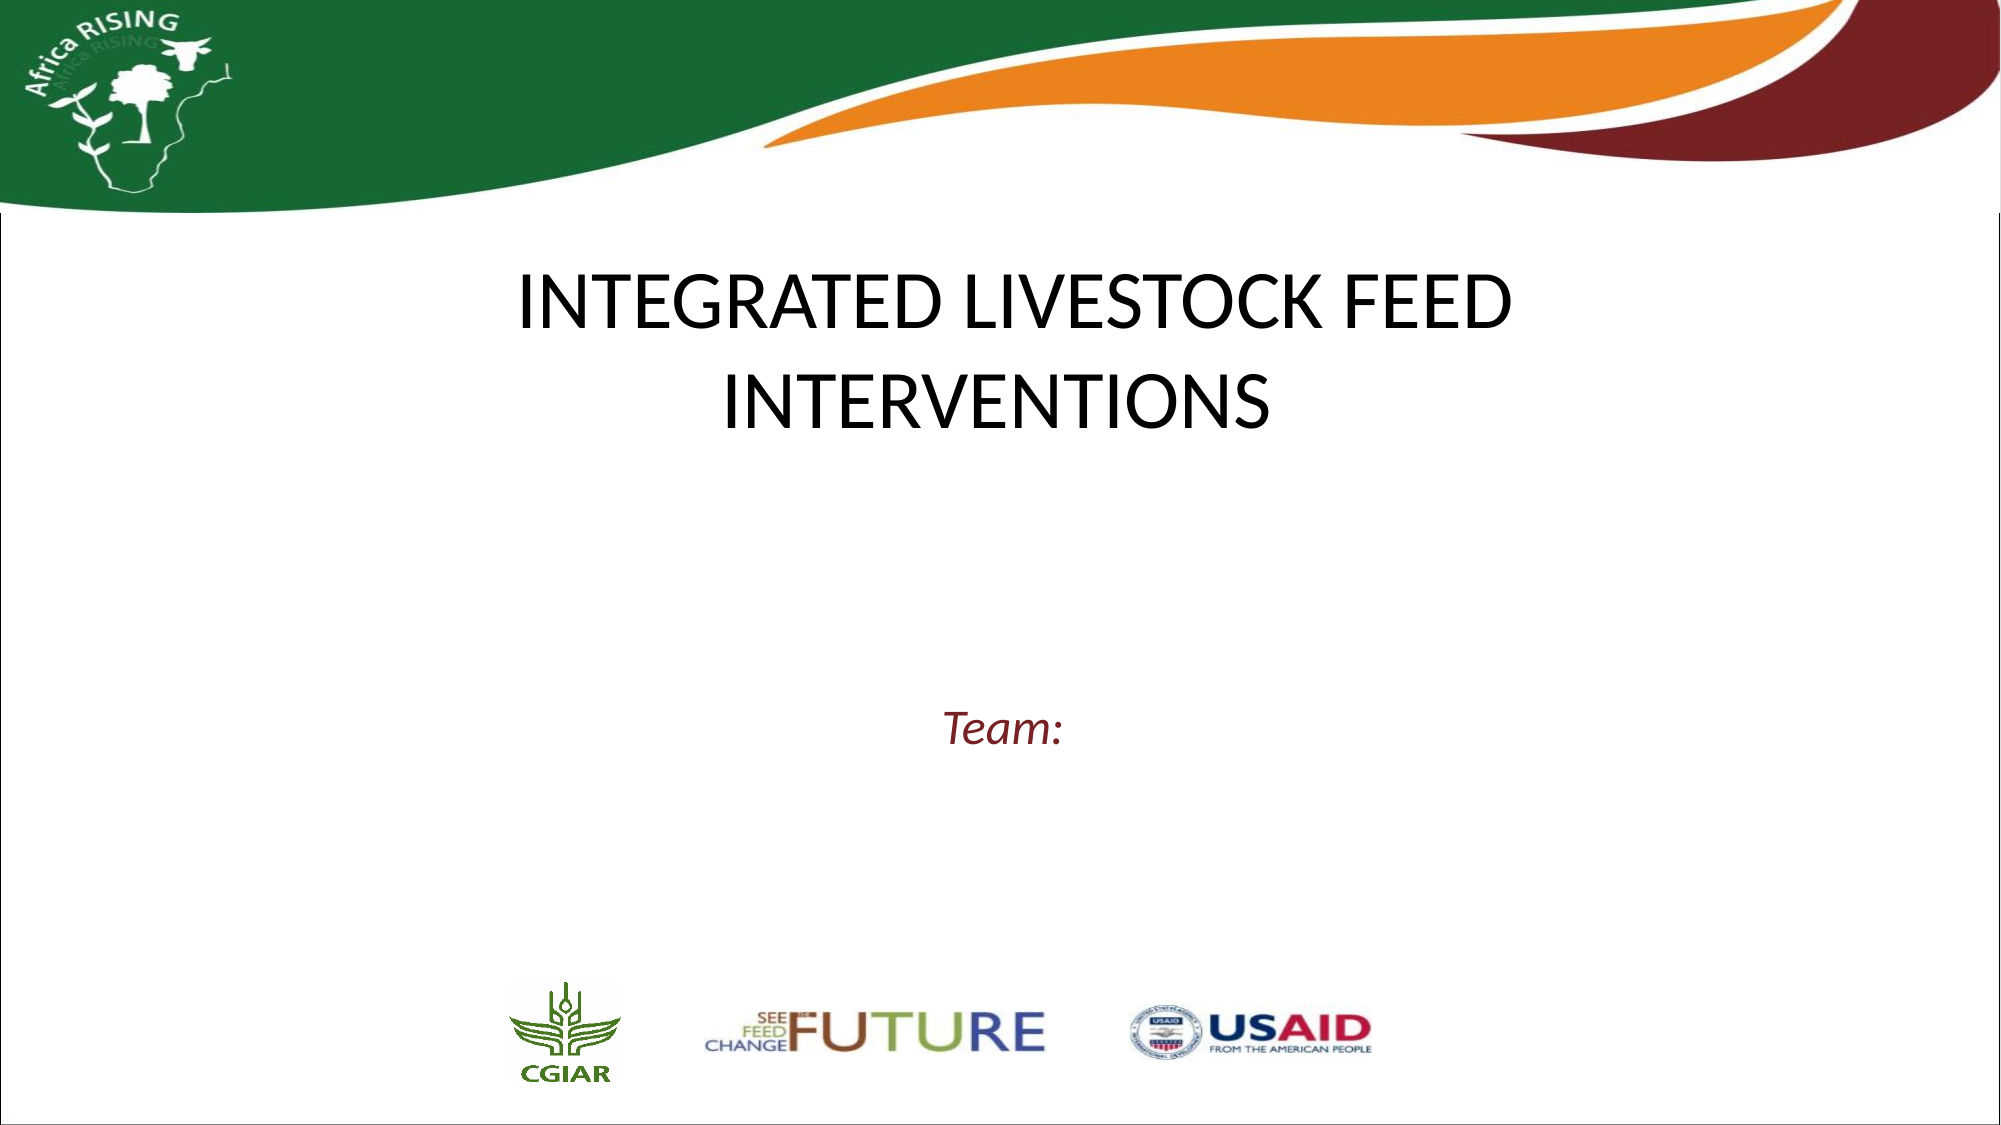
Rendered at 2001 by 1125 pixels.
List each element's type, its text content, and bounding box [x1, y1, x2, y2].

list Team: [399, 687, 1588, 850]
list INTEGRATED LIVESTOCK FEED INTERVENTIONS [399, 237, 1613, 475]
picture [0, 0, 2001, 1125]
